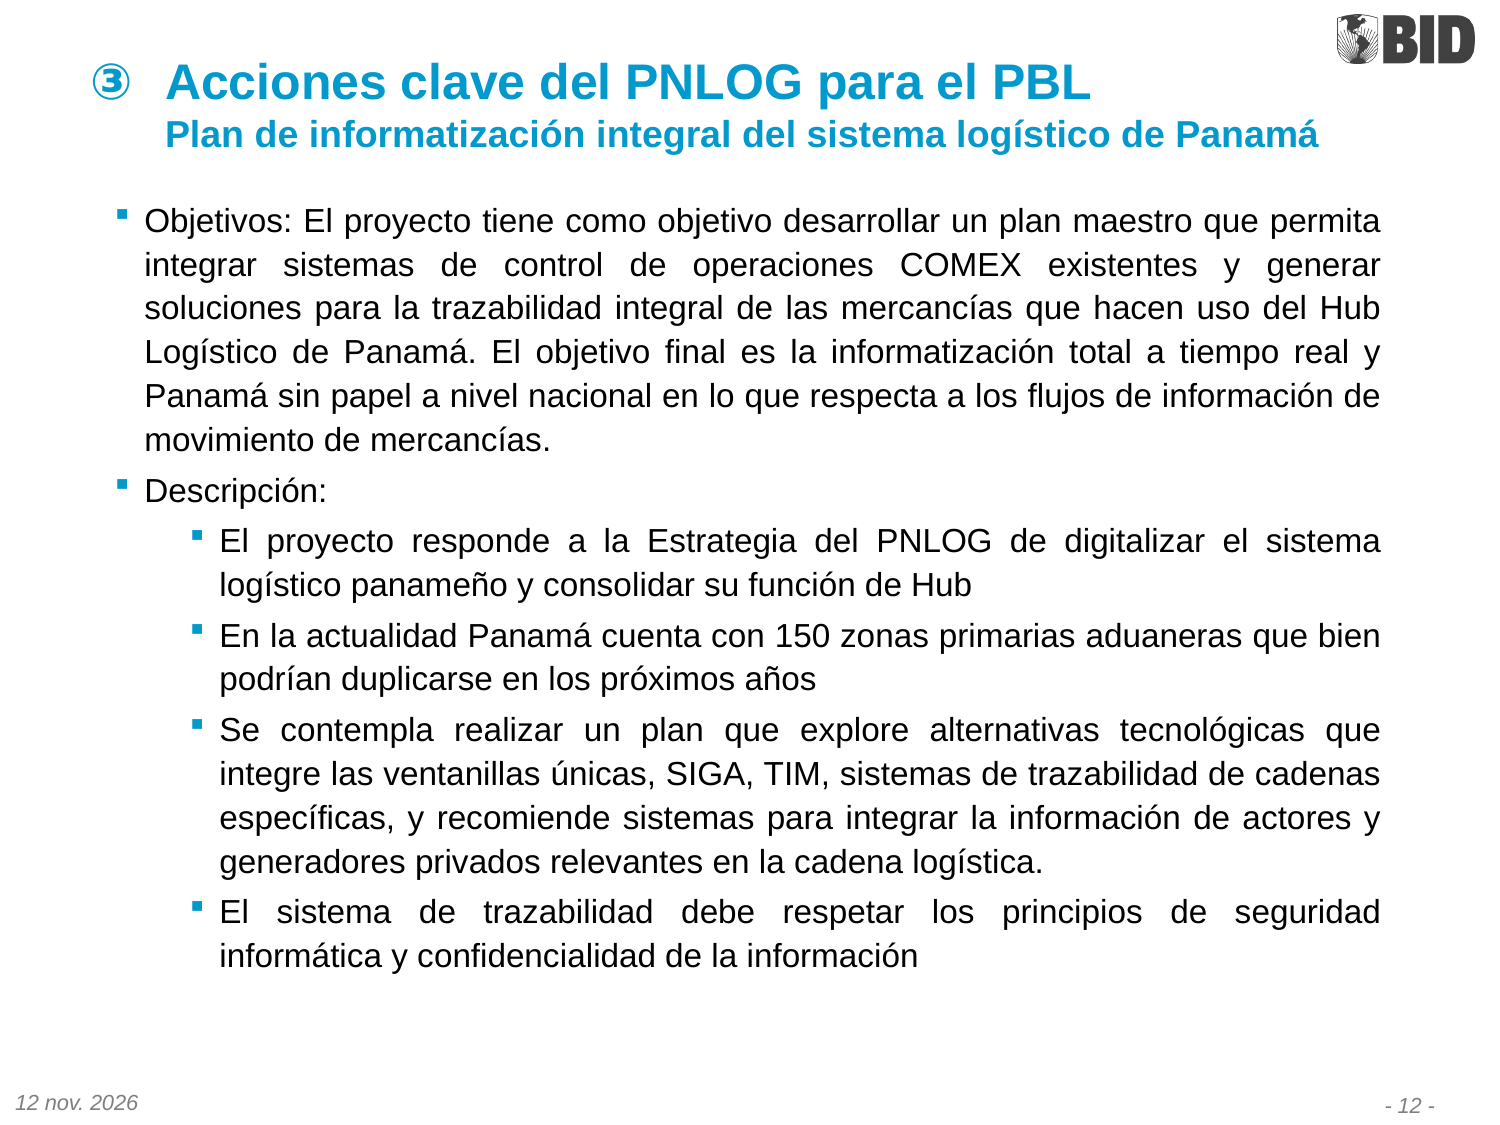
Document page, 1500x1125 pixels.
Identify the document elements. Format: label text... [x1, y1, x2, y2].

title Acciones clave del PNLOG para el PBL Plan de informatización integral del sistema logístico de Panamá [75, 0, 1413, 205]
slide_number 02-15 [0, 1080, 163, 1125]
text_box Objetivos: El proyecto tiene como objetivo desarrollar un plan maestro que permita integrar sistemas de control de operaciones COMEX existentes y generar soluciones para la trazabilidad integral de las mercancías que hacen uso del Hub Logístico de Panamá. El objetivo final es la informatización total a tiempo real y Panamá sin papel a nivel nacional en lo que respecta a los flujos de información de movimiento de mercancías. Descripción: El proyecto responde a la Estrategia del PNLOG de digitalizar el sistema logístico panameño y consolidar su función de Hub En la actualidad Panamá cuenta con 150 zonas primarias aduaneras que bien podrían duplicarse en los próximos años Se contempla realizar un plan que explore alternativas tecnológicas que integre las ventanillas únicas, SIGA, TIM, sistemas de trazabilidad de cadenas específicas, y recomiende sistemas para integrar la información de actores y generadores privados relevantes en la cadena logística. El sistema de trazabilidad debe respetar los principios de seguridad informática y confidencialidad de la información [99, 187, 1398, 982]
slide_number - 12 - [1312, 1084, 1451, 1125]
picture [1413, 14, 1475, 64]
